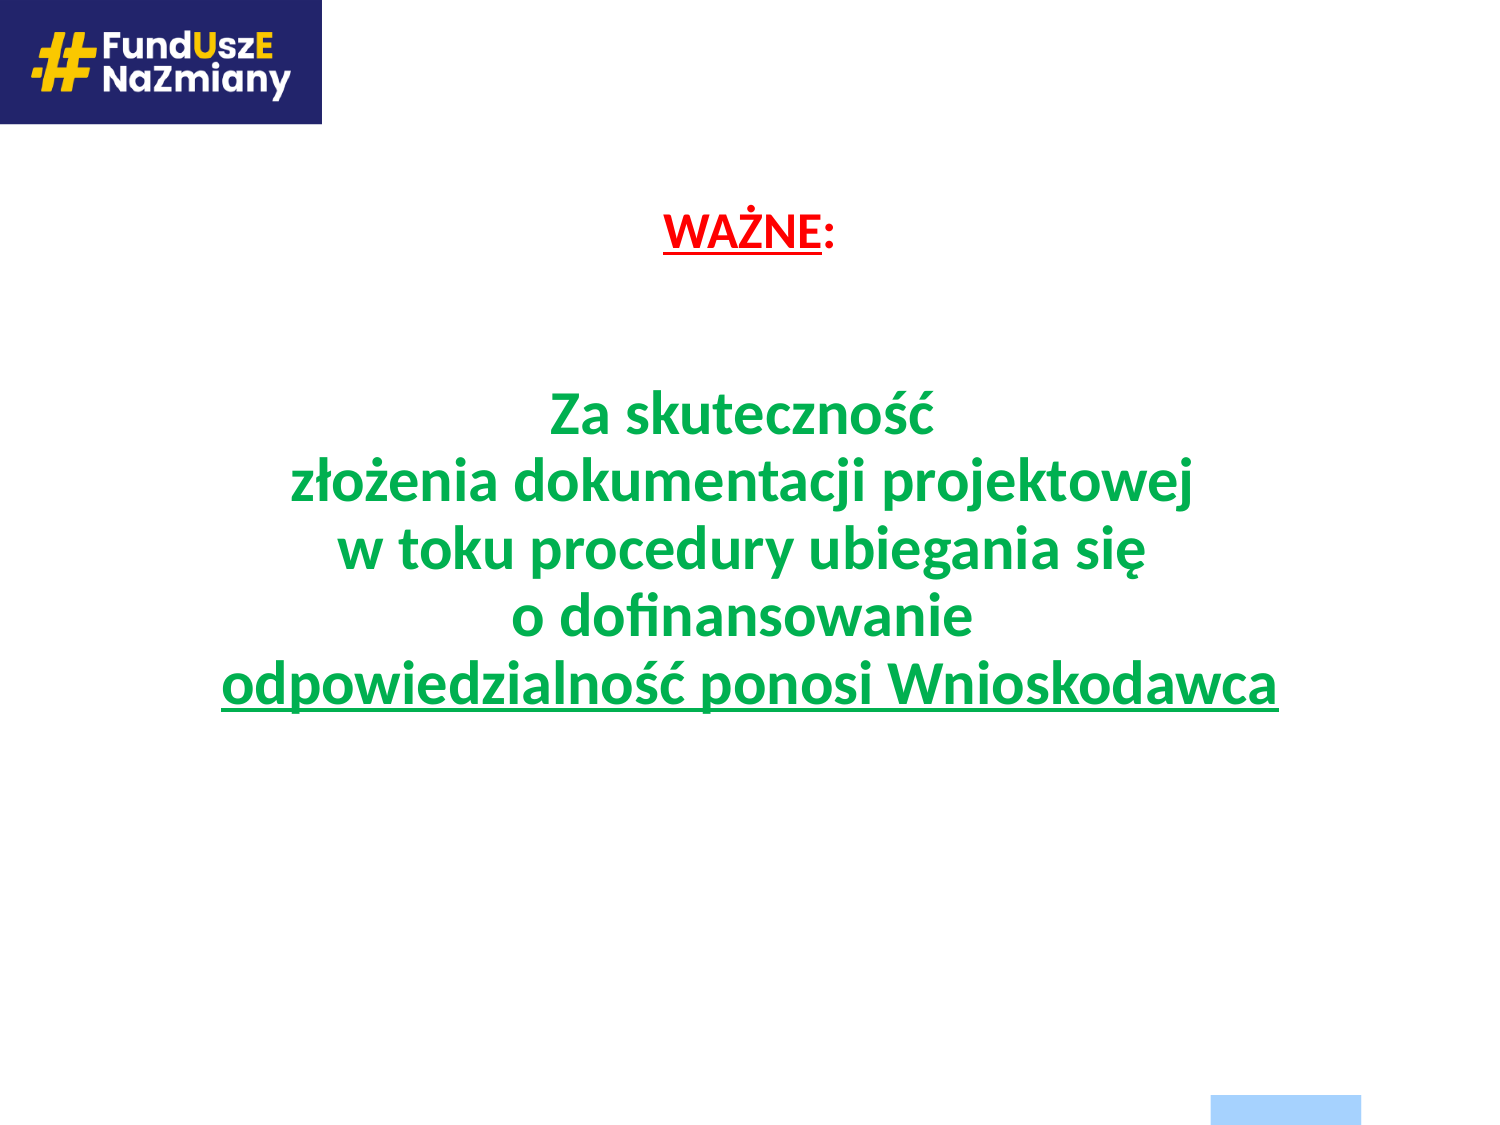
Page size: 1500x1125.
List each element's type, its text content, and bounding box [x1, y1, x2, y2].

picture [0, 0, 1500, 1125]
title WAŻNE: [103, 139, 1397, 319]
list Za skuteczność złożenia dokumentacji projektowej w toku procedury ubiegania się o dofinansowanie odpowiedzialność ponosi Wnioskodawca [103, 337, 1397, 1048]
